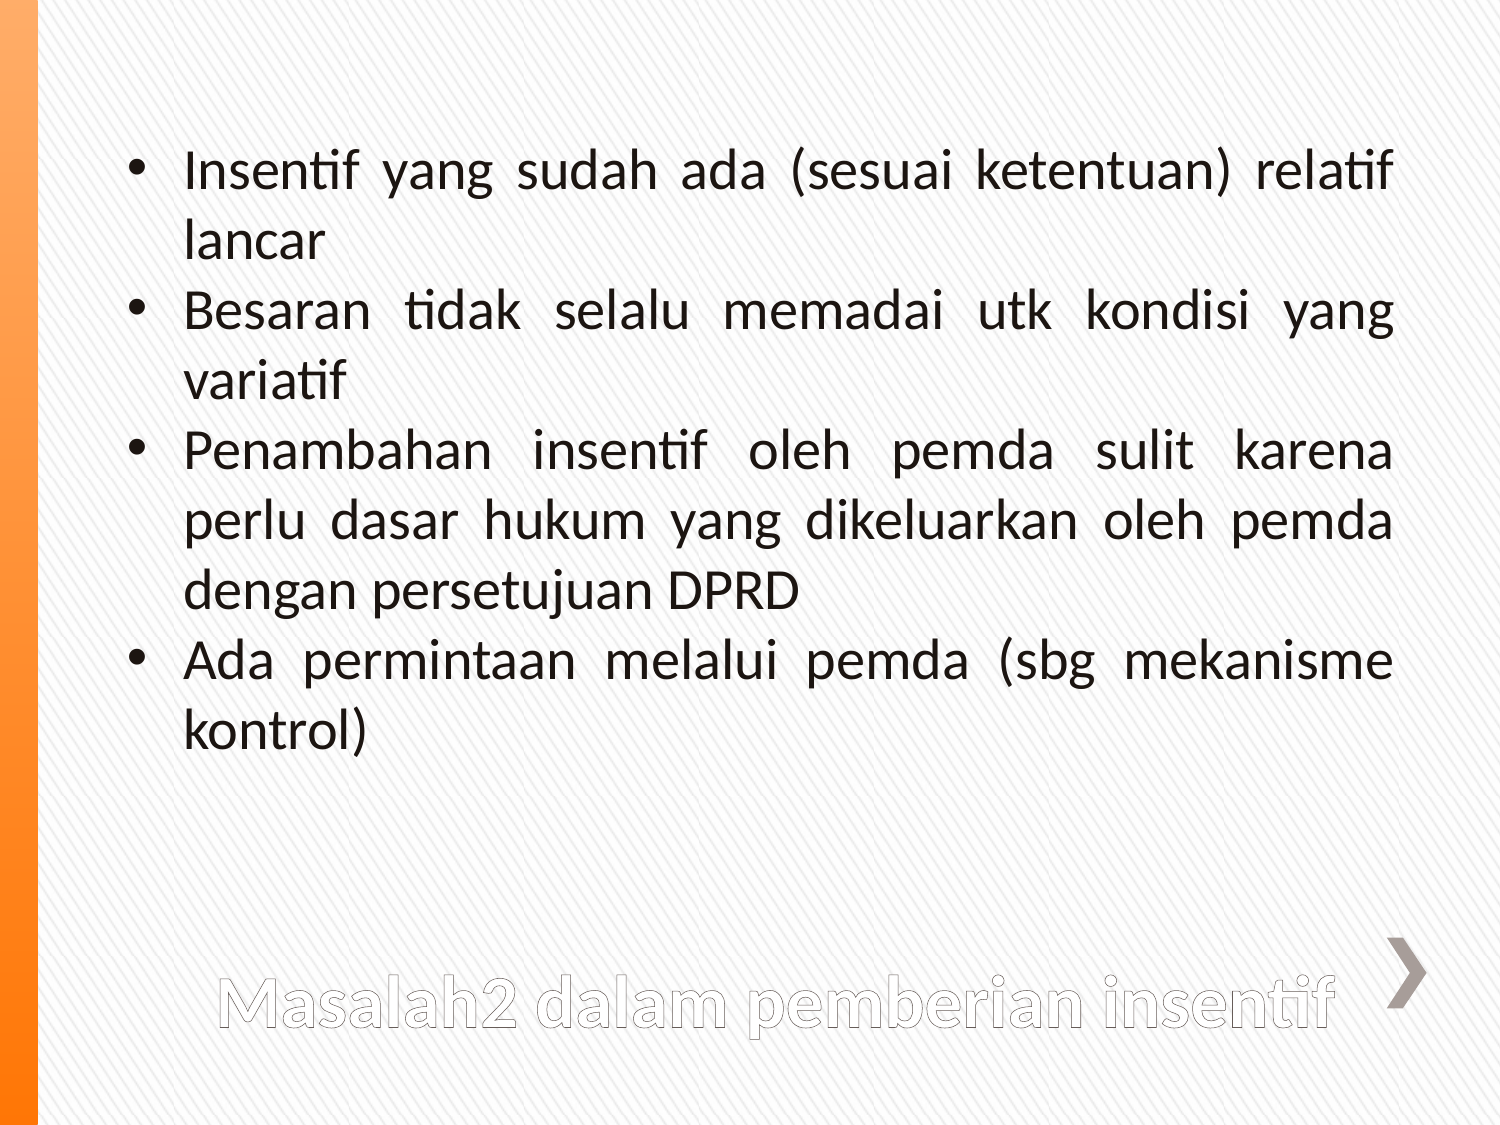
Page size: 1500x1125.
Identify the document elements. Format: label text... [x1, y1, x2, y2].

text_box Insentif yang sudah ada (sesuai ketentuan) relatif lancar Besaran tidak selalu memadai utk kondisi yang variatif Penambahan insentif oleh pemda sulit karena perlu dasar hukum yang dikeluarkan oleh pemda dengan persetujuan DPRD Ada permintaan melalui pemda (sbg mekanisme kontrol) [112, 123, 1411, 769]
title Masalah2 dalam pemberian insentif [200, 862, 1388, 1050]
table_cell 1 [0, 281, 37, 285]
